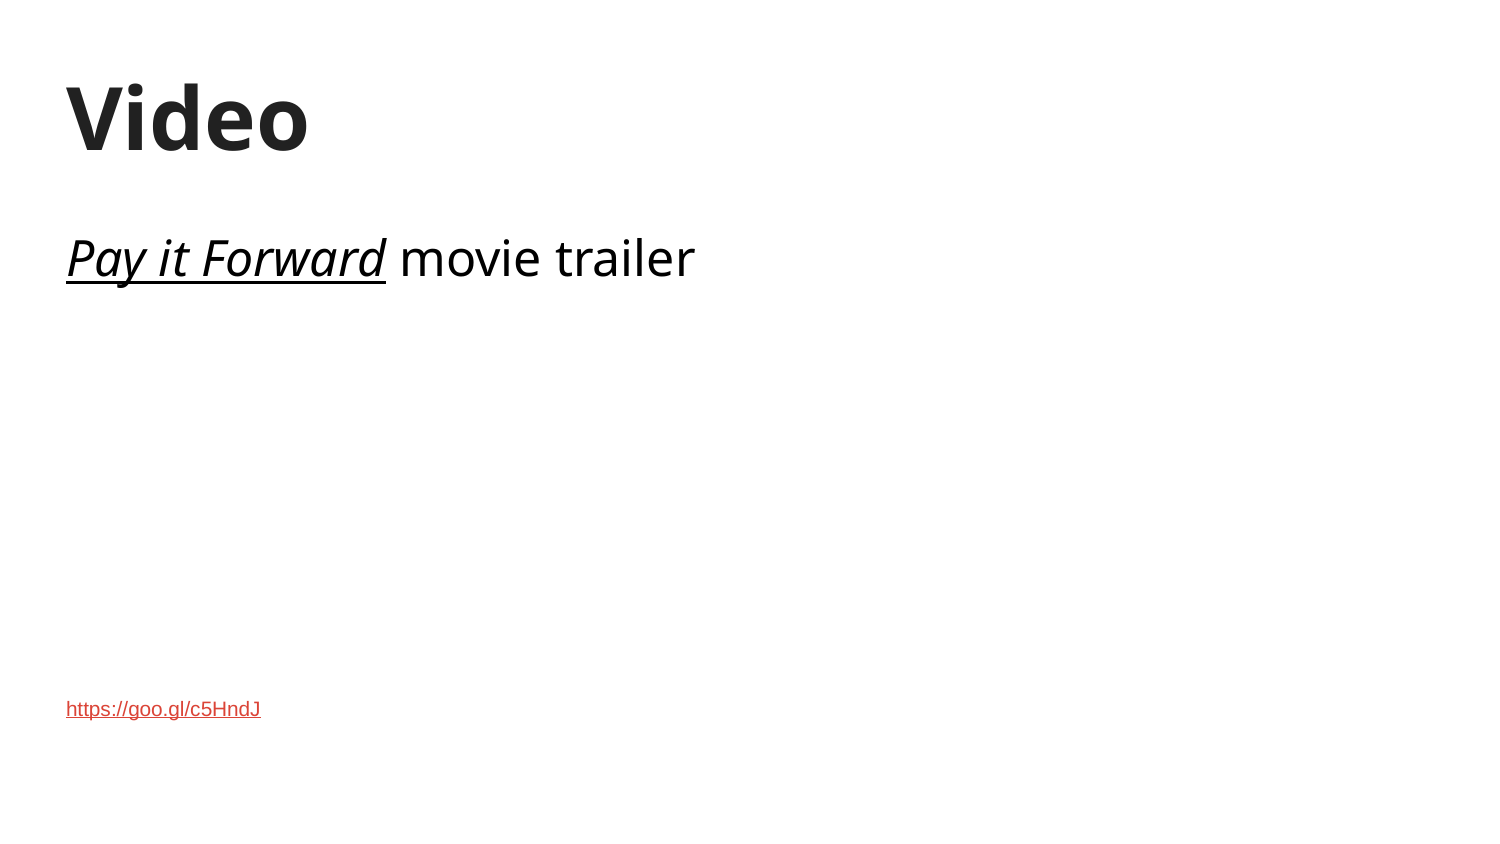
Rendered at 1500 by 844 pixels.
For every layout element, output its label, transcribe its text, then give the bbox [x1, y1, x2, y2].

title Video [51, 48, 1449, 180]
list Pay it Forward movie trailer https://goo.gl/c5HndJ [51, 201, 1449, 750]
